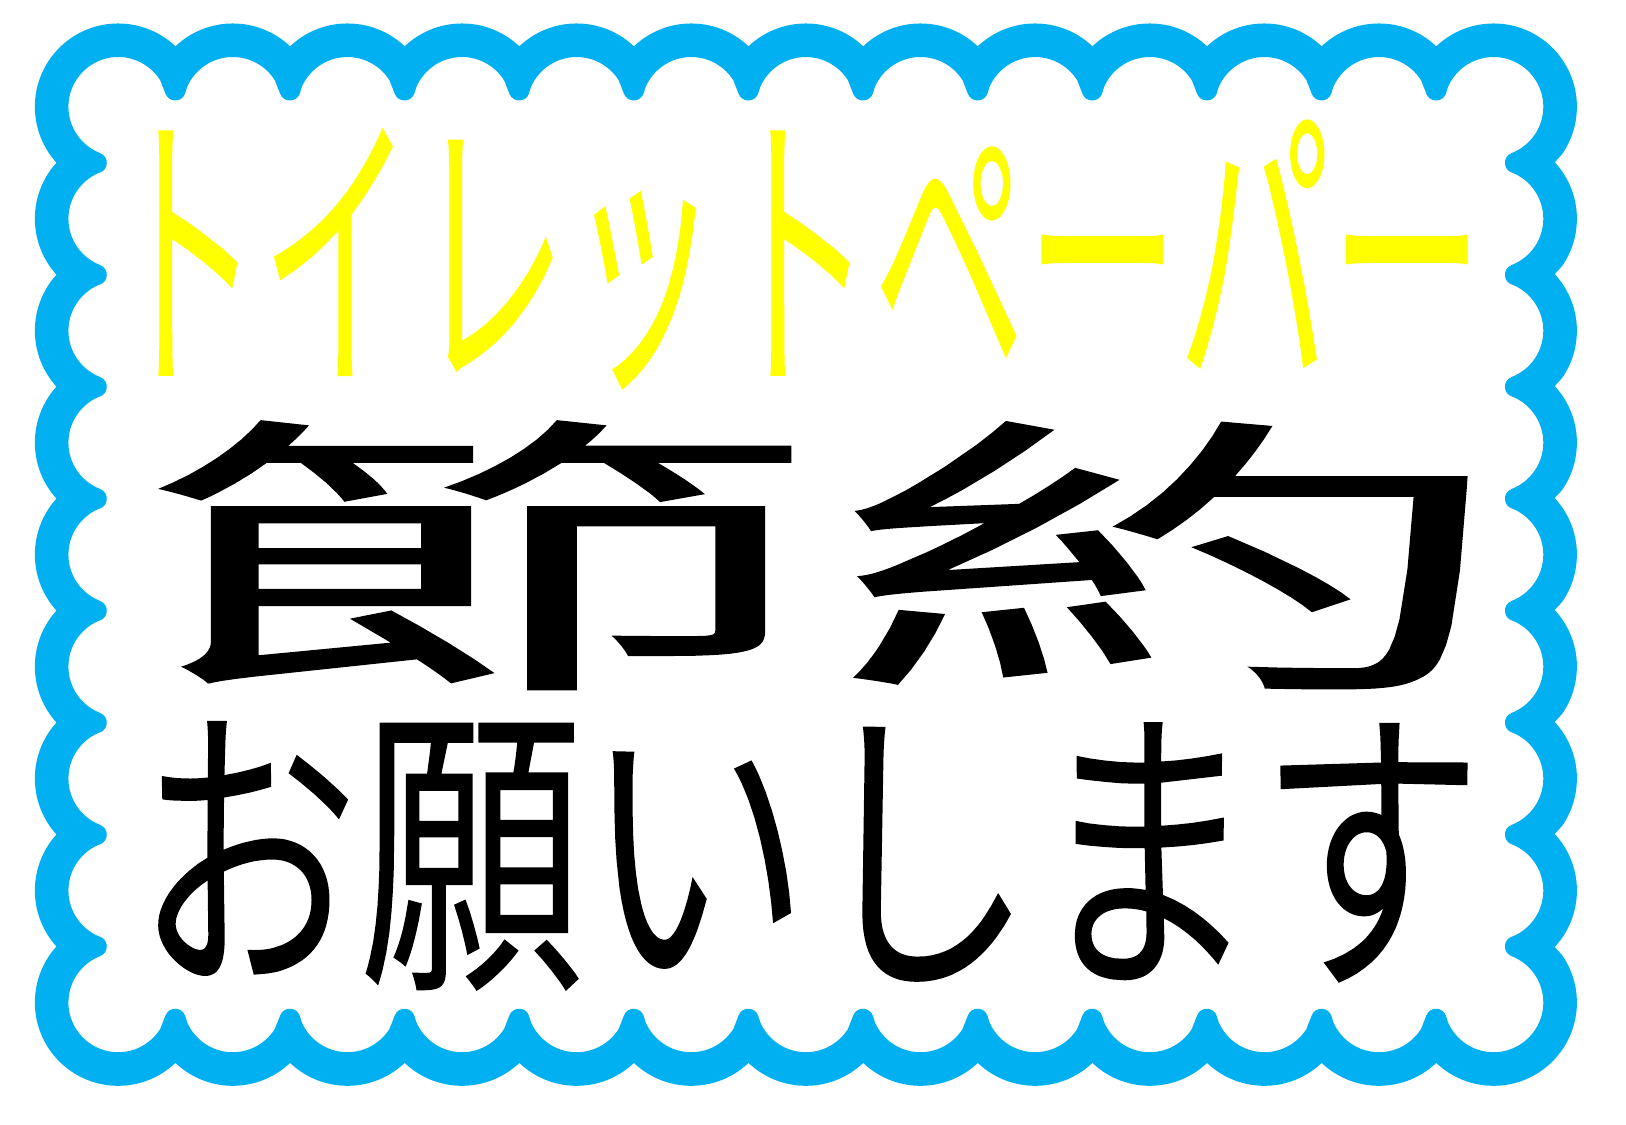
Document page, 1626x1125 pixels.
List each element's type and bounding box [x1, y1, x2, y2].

text_box [157, 119, 1468, 992]
text_box [43, 31, 1569, 1078]
